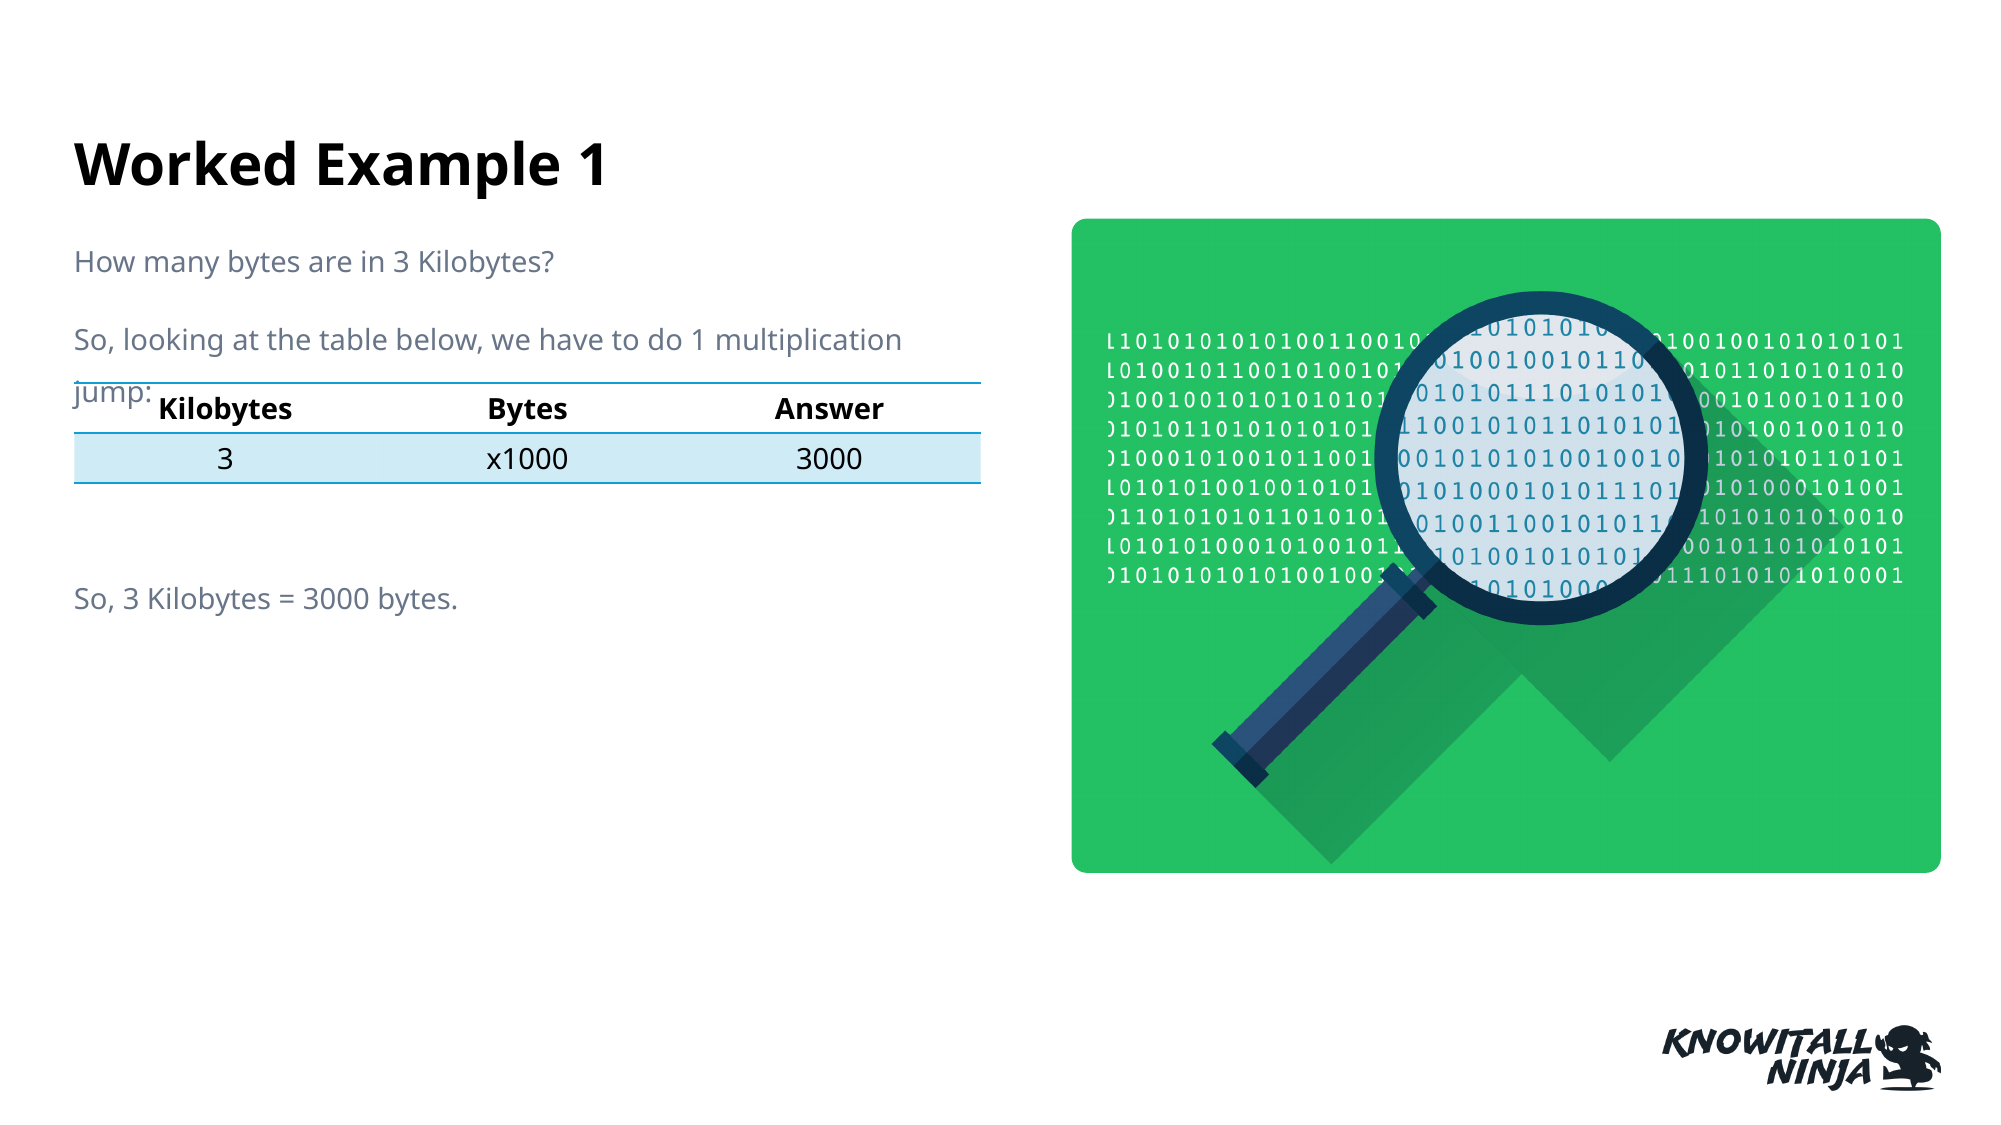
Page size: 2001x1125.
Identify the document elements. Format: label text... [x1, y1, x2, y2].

table_cell x1000 [377, 434, 679, 482]
table_cell 3000 [679, 434, 981, 482]
picture [1662, 1025, 1941, 1091]
title Worked Example 1 [59, 117, 1000, 206]
picture [1071, 218, 1942, 874]
list How many bytes are in 3 Kilobytes? So, looking at the table below, we have to do 1 multiplication jump: So, 3 Kilobytes = 3000 bytes. [59, 218, 1000, 1091]
table_header Answer [679, 384, 981, 432]
table_cell 3 [74, 434, 377, 482]
table_header Bytes [377, 384, 679, 432]
table_header Kilobytes [74, 384, 377, 432]
